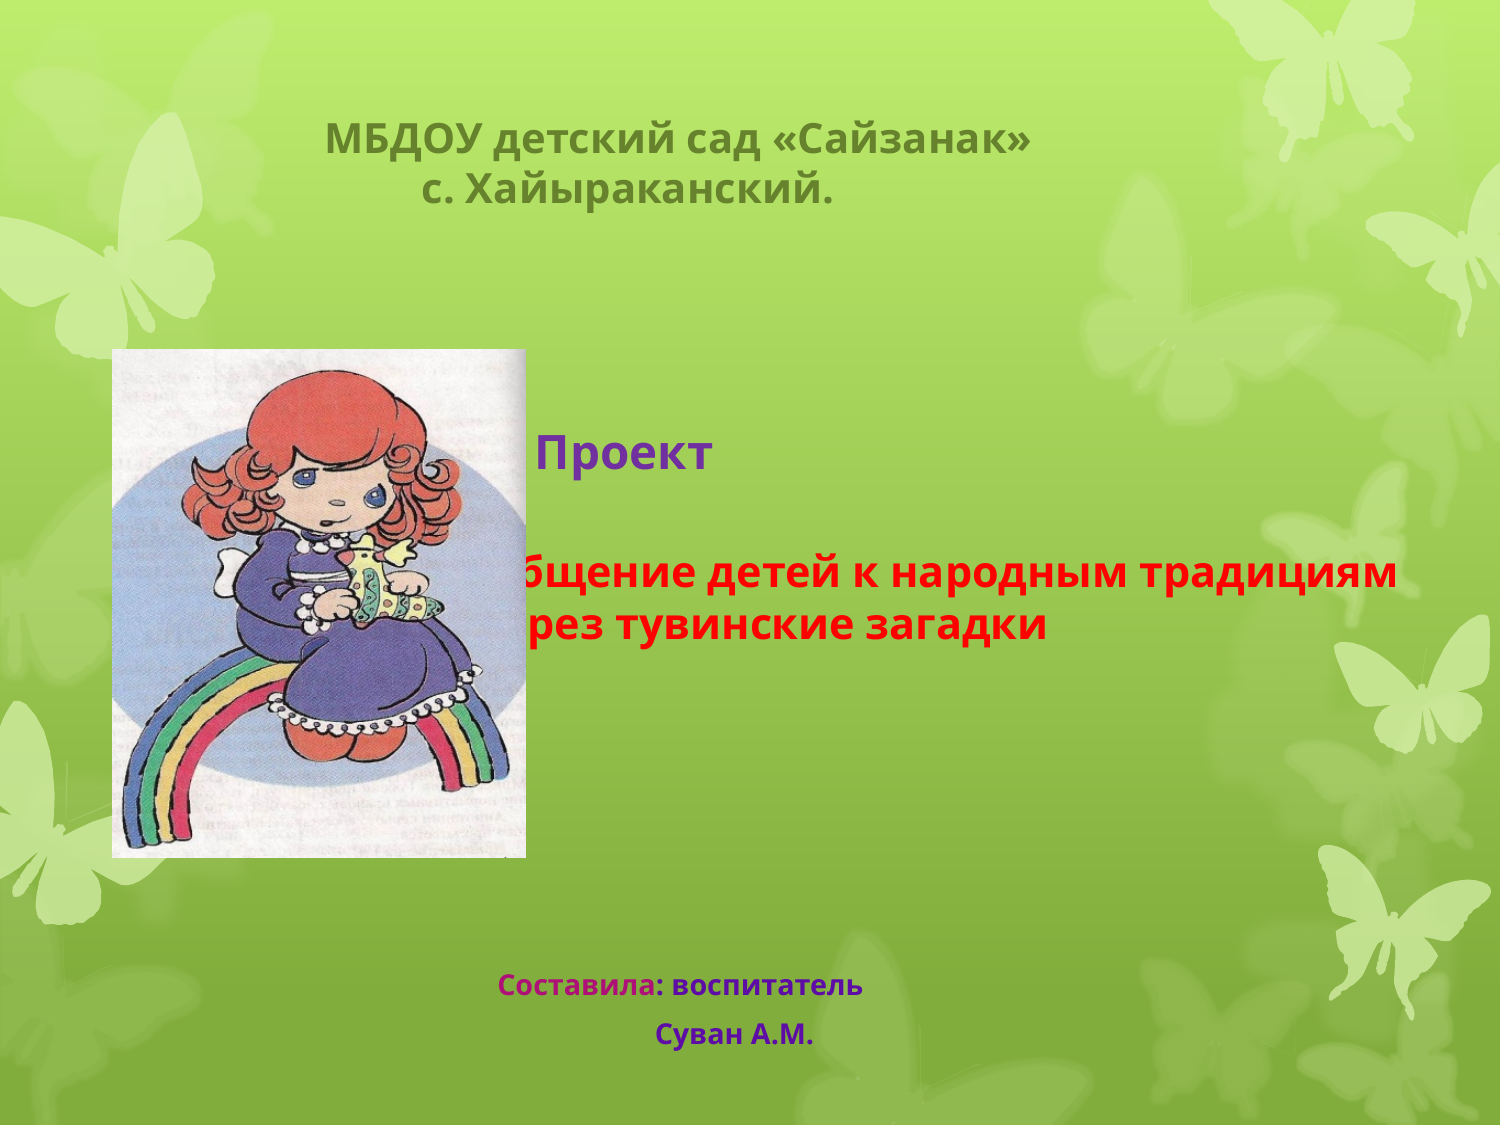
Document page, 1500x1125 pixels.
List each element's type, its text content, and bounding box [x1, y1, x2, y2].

subtitle Проект приобщение детей к народным традициям через тувинские загадки Составила: воспитатель Суван А.М. [99, 361, 1423, 1059]
picture [111, 349, 527, 859]
title МБДОУ детский сад «Сайзанак» с. Хайыраканский. [159, 90, 1327, 220]
